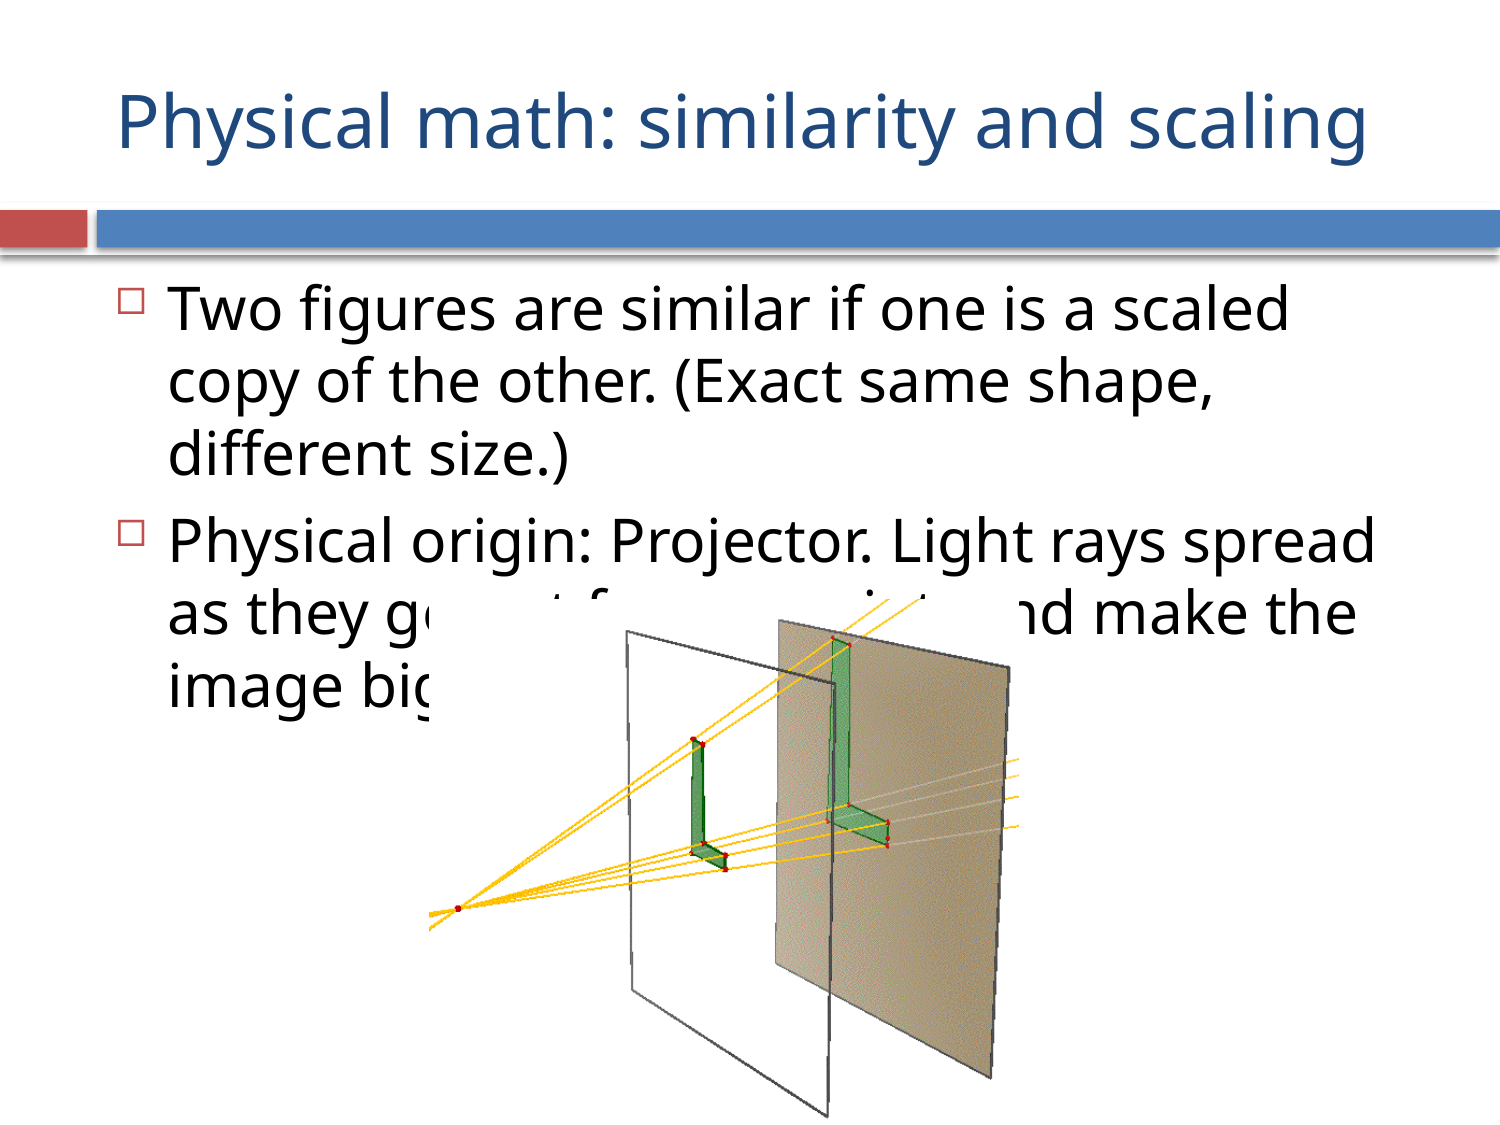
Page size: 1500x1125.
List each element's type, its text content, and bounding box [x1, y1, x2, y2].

list Two figures are similar if one is a scaled copy of the other. (Exact same shape, different size.) Physical origin: Projector. Light rays spread as they go out from a point, and make the image bigger. [100, 262, 1438, 1000]
picture [429, 599, 1019, 1125]
title Physical math: similarity and scaling [100, 37, 1438, 200]
